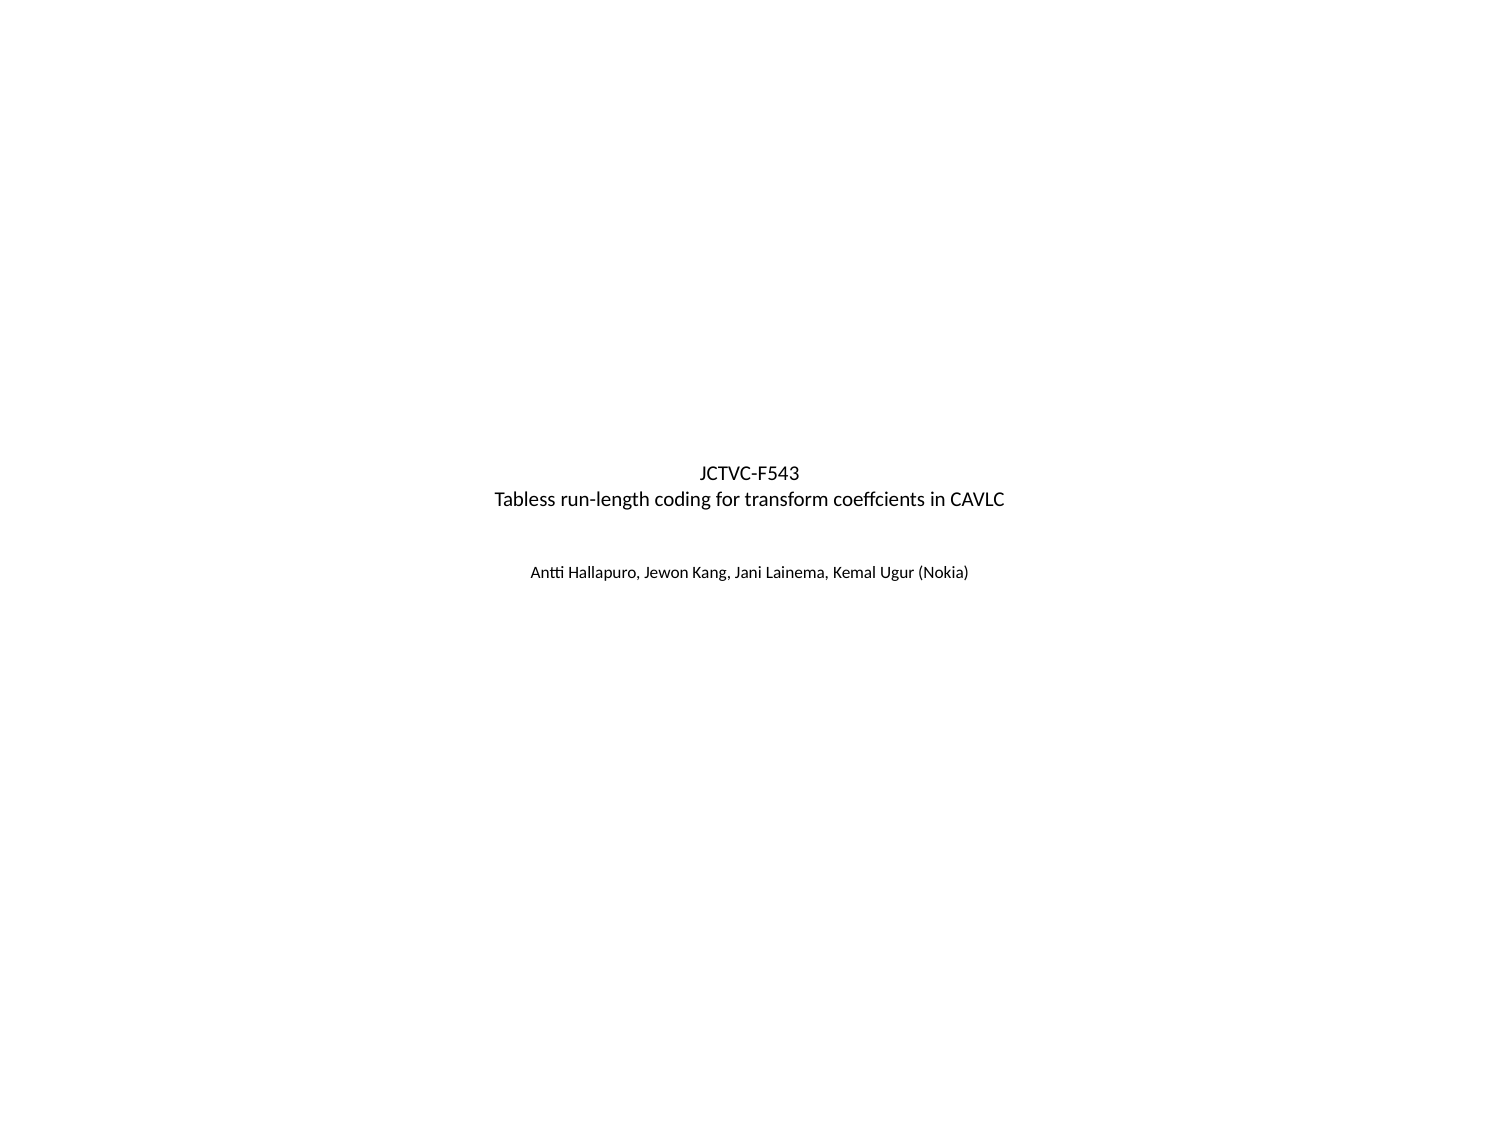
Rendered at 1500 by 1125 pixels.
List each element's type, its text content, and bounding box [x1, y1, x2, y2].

title JCTVC-F543 Tabless run-length coding for transform coeffcients in CAVLC Antti Hallapuro, Jewon Kang, Jani Lainema, Kemal Ugur (Nokia) [112, 349, 1388, 591]
